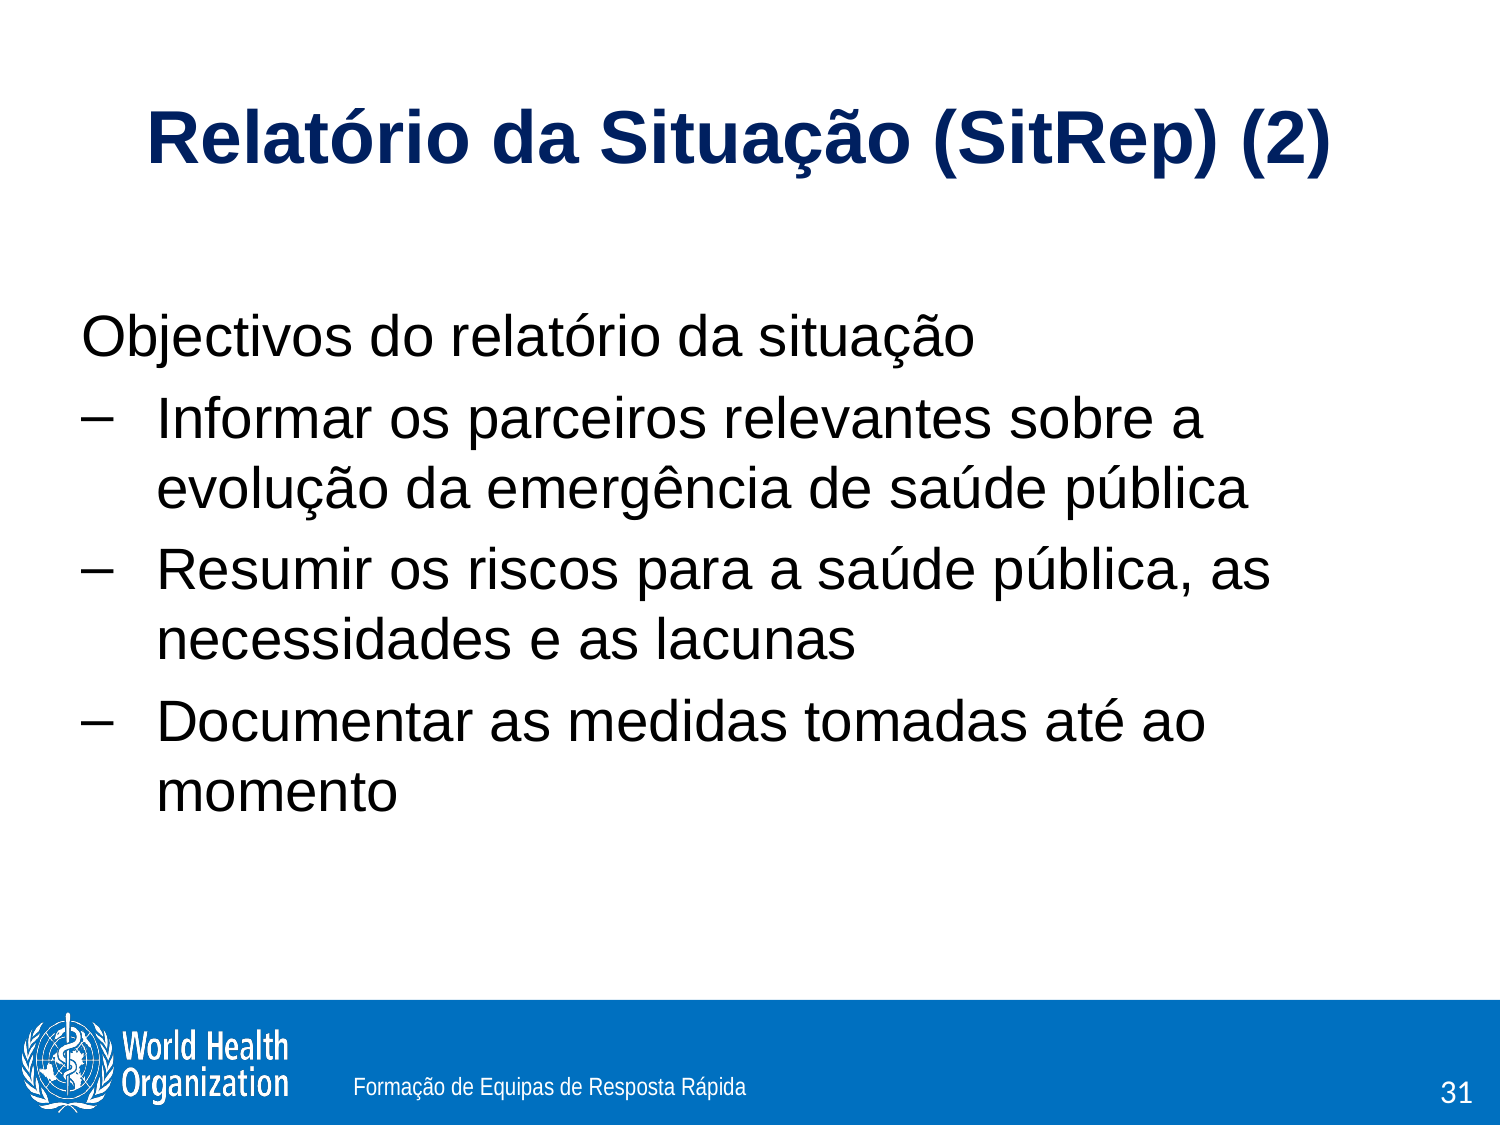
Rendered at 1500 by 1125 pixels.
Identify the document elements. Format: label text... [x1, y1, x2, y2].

title Relatório da Situação (SitRep) (2) [64, 101, 1415, 256]
text_box Objectivos do relatório da situação Informar os parceiros relevantes sobre a evolução da emergência de saúde pública Resumir os riscos para a saúde pública, as necessidades e as lacunas Documentar as medidas tomadas até ao momento [0, 290, 1454, 1106]
picture [21, 1106, 288, 1113]
